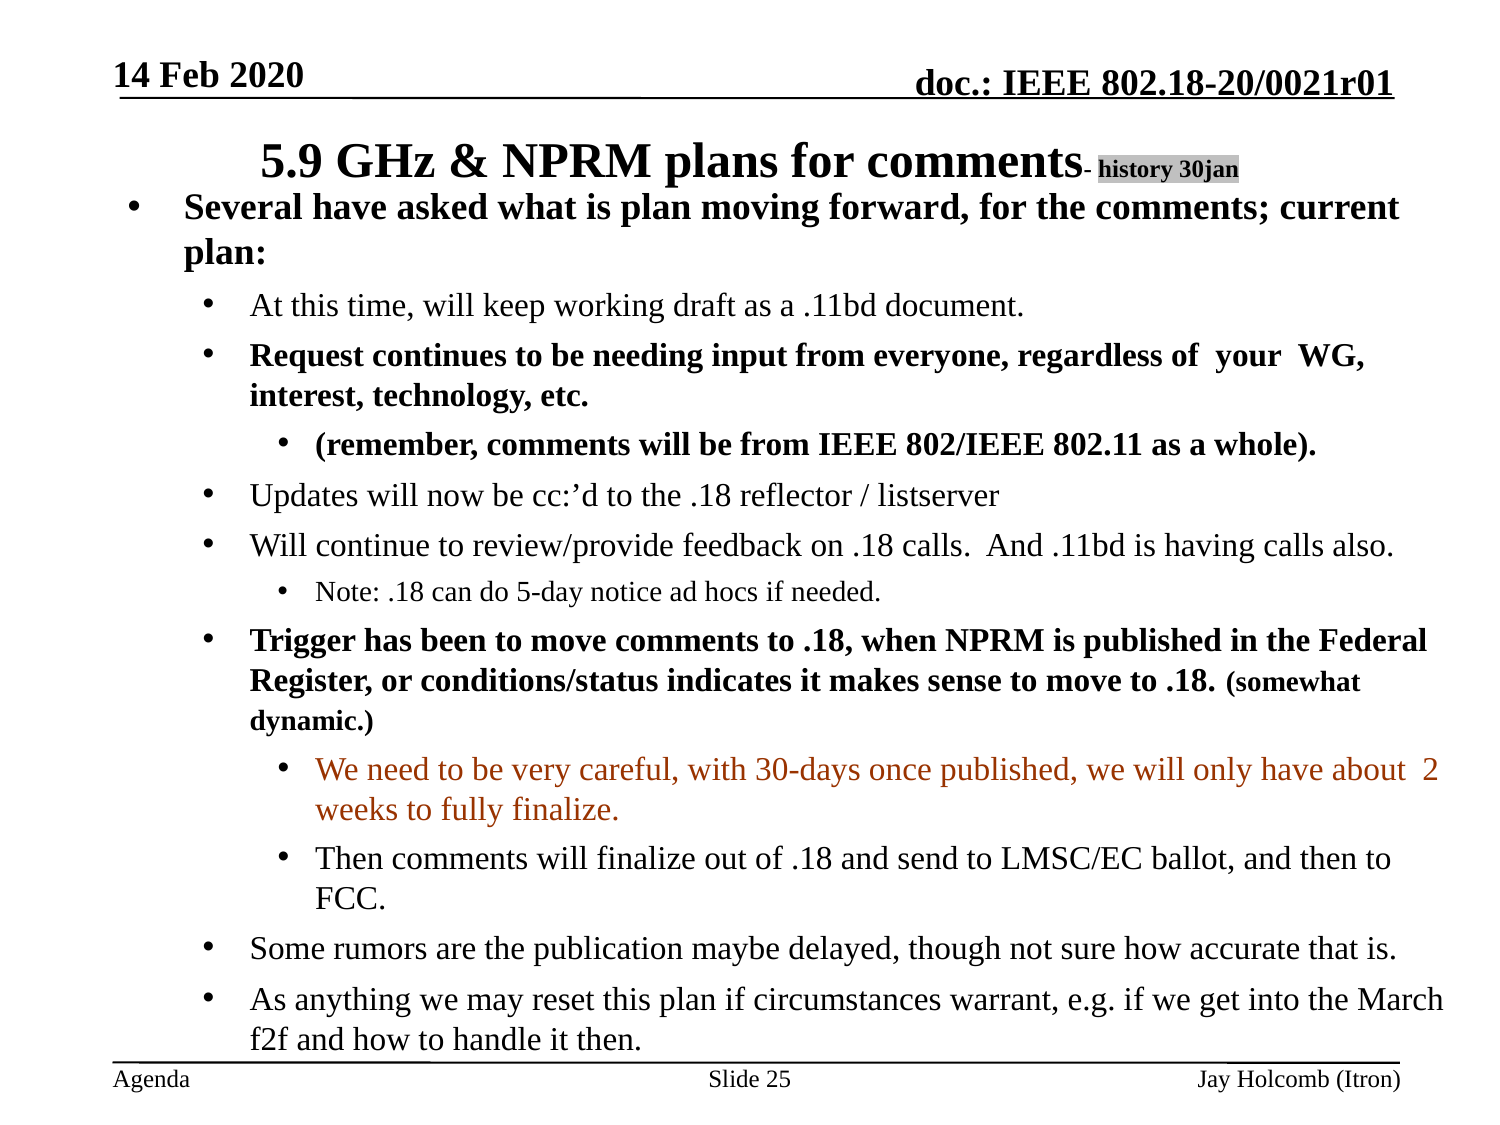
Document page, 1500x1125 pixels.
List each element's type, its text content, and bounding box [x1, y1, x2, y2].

list Several have asked what is plan moving forward, for the comments; current plan: At this time, will keep working draft as a .11bd document. Request continues to be needing input from everyone, regardless of your WG, interest, technology, etc. (remember, comments will be from IEEE 802/IEEE 802.11 as a whole). Updates will now be cc:’d to the .18 reflector / listserver Will continue to review/provide feedback on .18 calls. And .11bd is having calls also. Note: .18 can do 5-day notice ad hocs if needed. Trigger has been to move comments to .18, when NPRM is published in the Federal Register, or conditions/status indicates it makes sense to move to .18. (somewhat dynamic.) We need to be very careful, with 30-days once published, we will only have about 2 weeks to fully finalize. Then comments will finalize out of .18 and send to LMSC/EC ballot, and then to FCC. Some rumors are the publication maybe delayed, though not sure how accurate that is. As anything we may reset this plan if circumstances warrant, e.g. if we get into the March f2f and how to handle it then. [112, 174, 1476, 1063]
slide_number Slide 25 [699, 1061, 800, 1123]
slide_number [112, 49, 488, 95]
footer Jay Holcomb (Itron) [878, 1061, 1402, 1093]
title 5.9 GHz & NPRM plans for comments- history 30jan [59, 102, 1441, 213]
